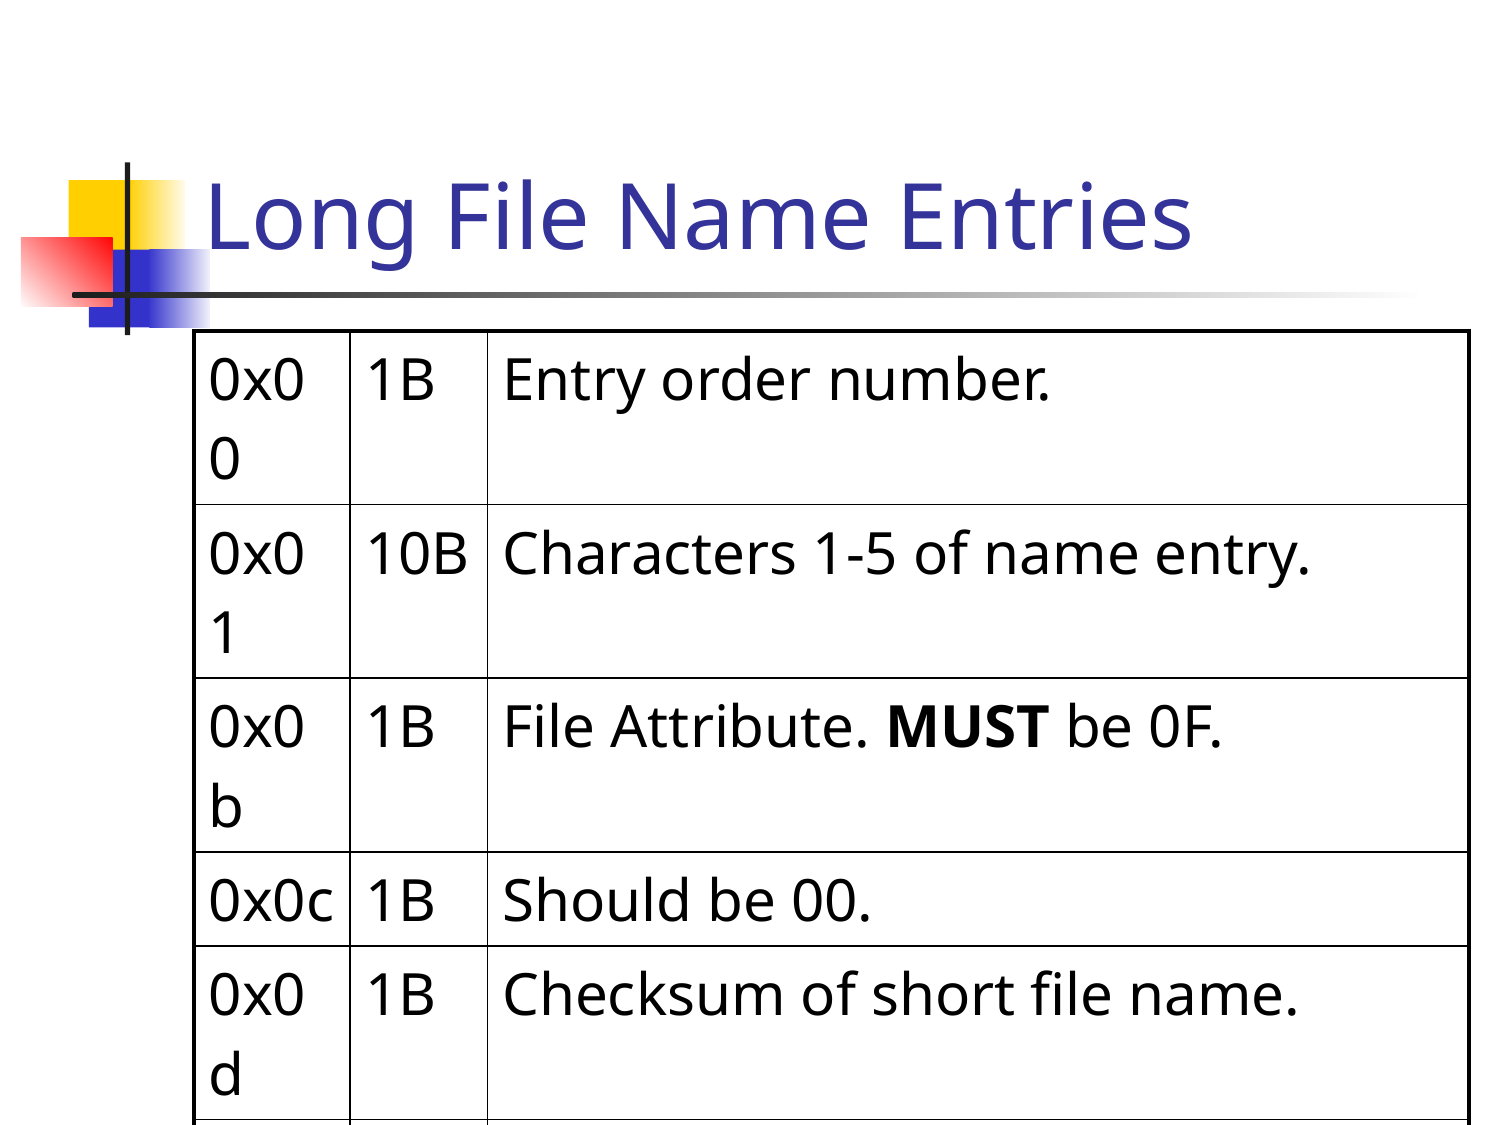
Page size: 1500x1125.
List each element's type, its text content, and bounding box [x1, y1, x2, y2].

table_cell 0x0b [196, 679, 349, 851]
table_cell File Attribute. MUST be 0F. [488, 679, 1467, 851]
table_header 0x00 [196, 333, 349, 504]
table_cell 0x0c [196, 853, 349, 945]
table_cell 0x0d [196, 947, 349, 1119]
table_cell 10B [351, 505, 487, 677]
table_cell 1B [351, 947, 487, 1119]
table_cell Characters 1-5 of name entry. [488, 505, 1467, 677]
table_cell 0x01 [196, 505, 349, 677]
table_cell Checksum of short file name. [488, 947, 1467, 1119]
table_cell Should be 00. [488, 853, 1467, 945]
table_header 1B [351, 333, 487, 504]
title Long File Name Entries [188, 34, 1468, 276]
table_header Entry order number. [488, 333, 1467, 504]
table_cell 1B [351, 853, 487, 945]
table_cell 12B [351, 1120, 487, 1125]
table_cell 0x0e [196, 1120, 349, 1125]
table_cell Characters 6-11 of name entry. [488, 1120, 1467, 1125]
table_cell 1B [351, 679, 487, 851]
